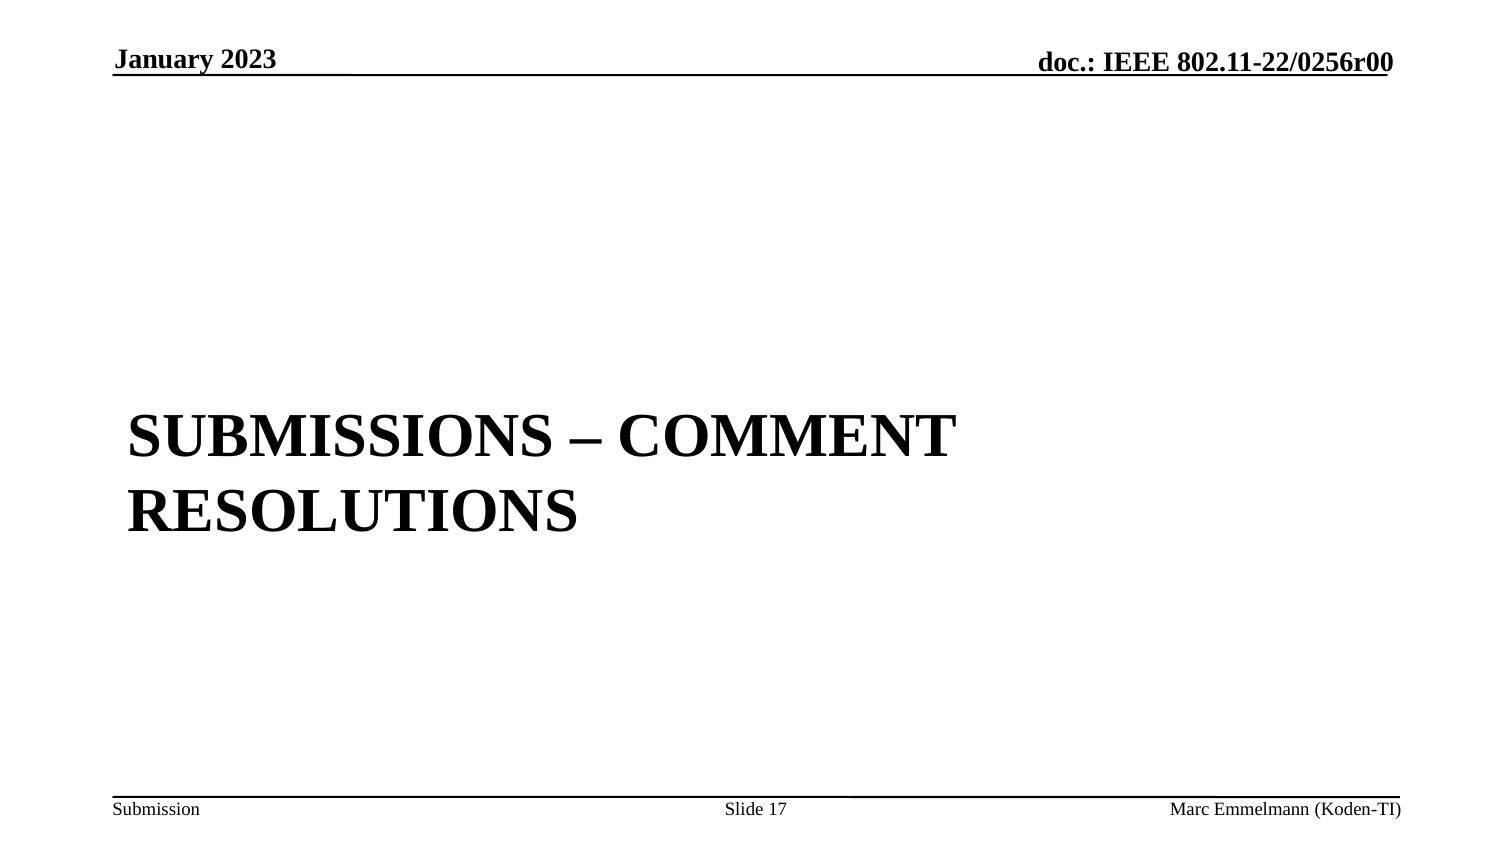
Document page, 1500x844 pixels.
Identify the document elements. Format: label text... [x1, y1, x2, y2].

footer Marc Emmelmann (Koden-TI) [878, 796, 1402, 820]
title Submissions – comment resolutions [112, 386, 1388, 555]
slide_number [114, 40, 423, 75]
slide_number Slide 17 [712, 796, 800, 842]
